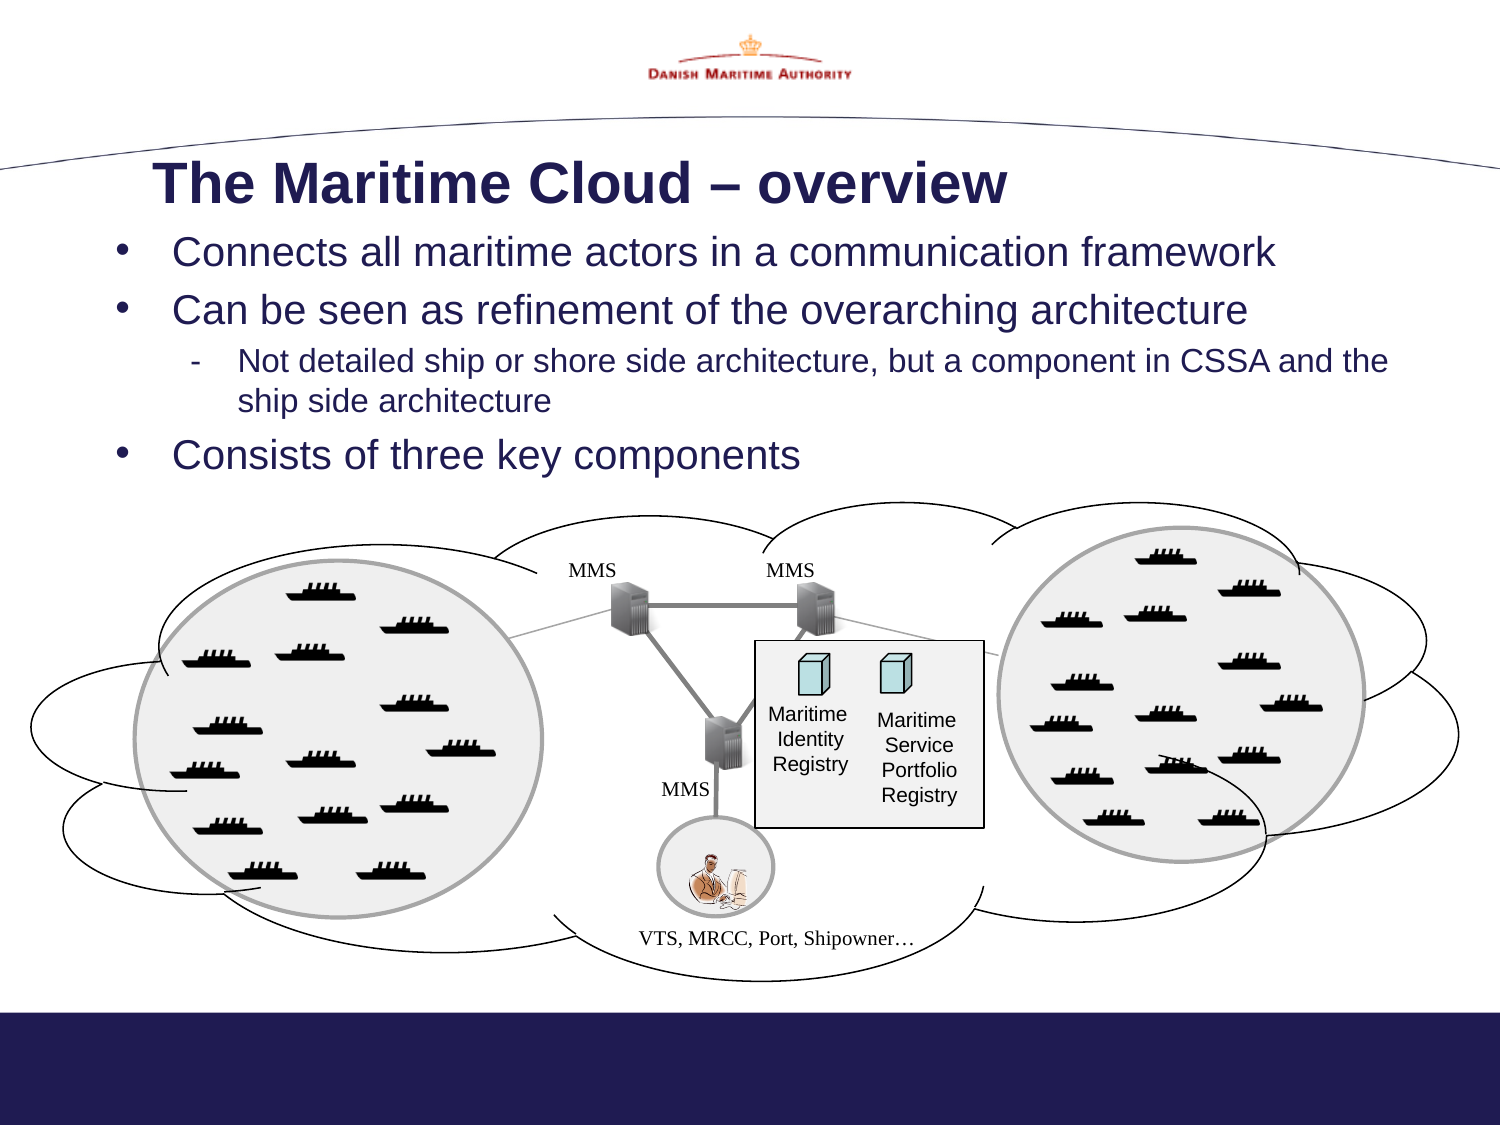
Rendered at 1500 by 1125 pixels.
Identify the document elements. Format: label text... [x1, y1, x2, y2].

list Connects all maritime actors in a communication framework Can be seen as refinement of the overarching architecture Not detailed ship or shore side architecture, but a component in CSSA and the ship side architecture Consists of three key components [100, 216, 1416, 499]
picture [0, 29, 1500, 184]
title The Maritime Cloud – overview [137, 148, 1385, 212]
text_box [31, 500, 1459, 980]
picture [687, 853, 748, 911]
